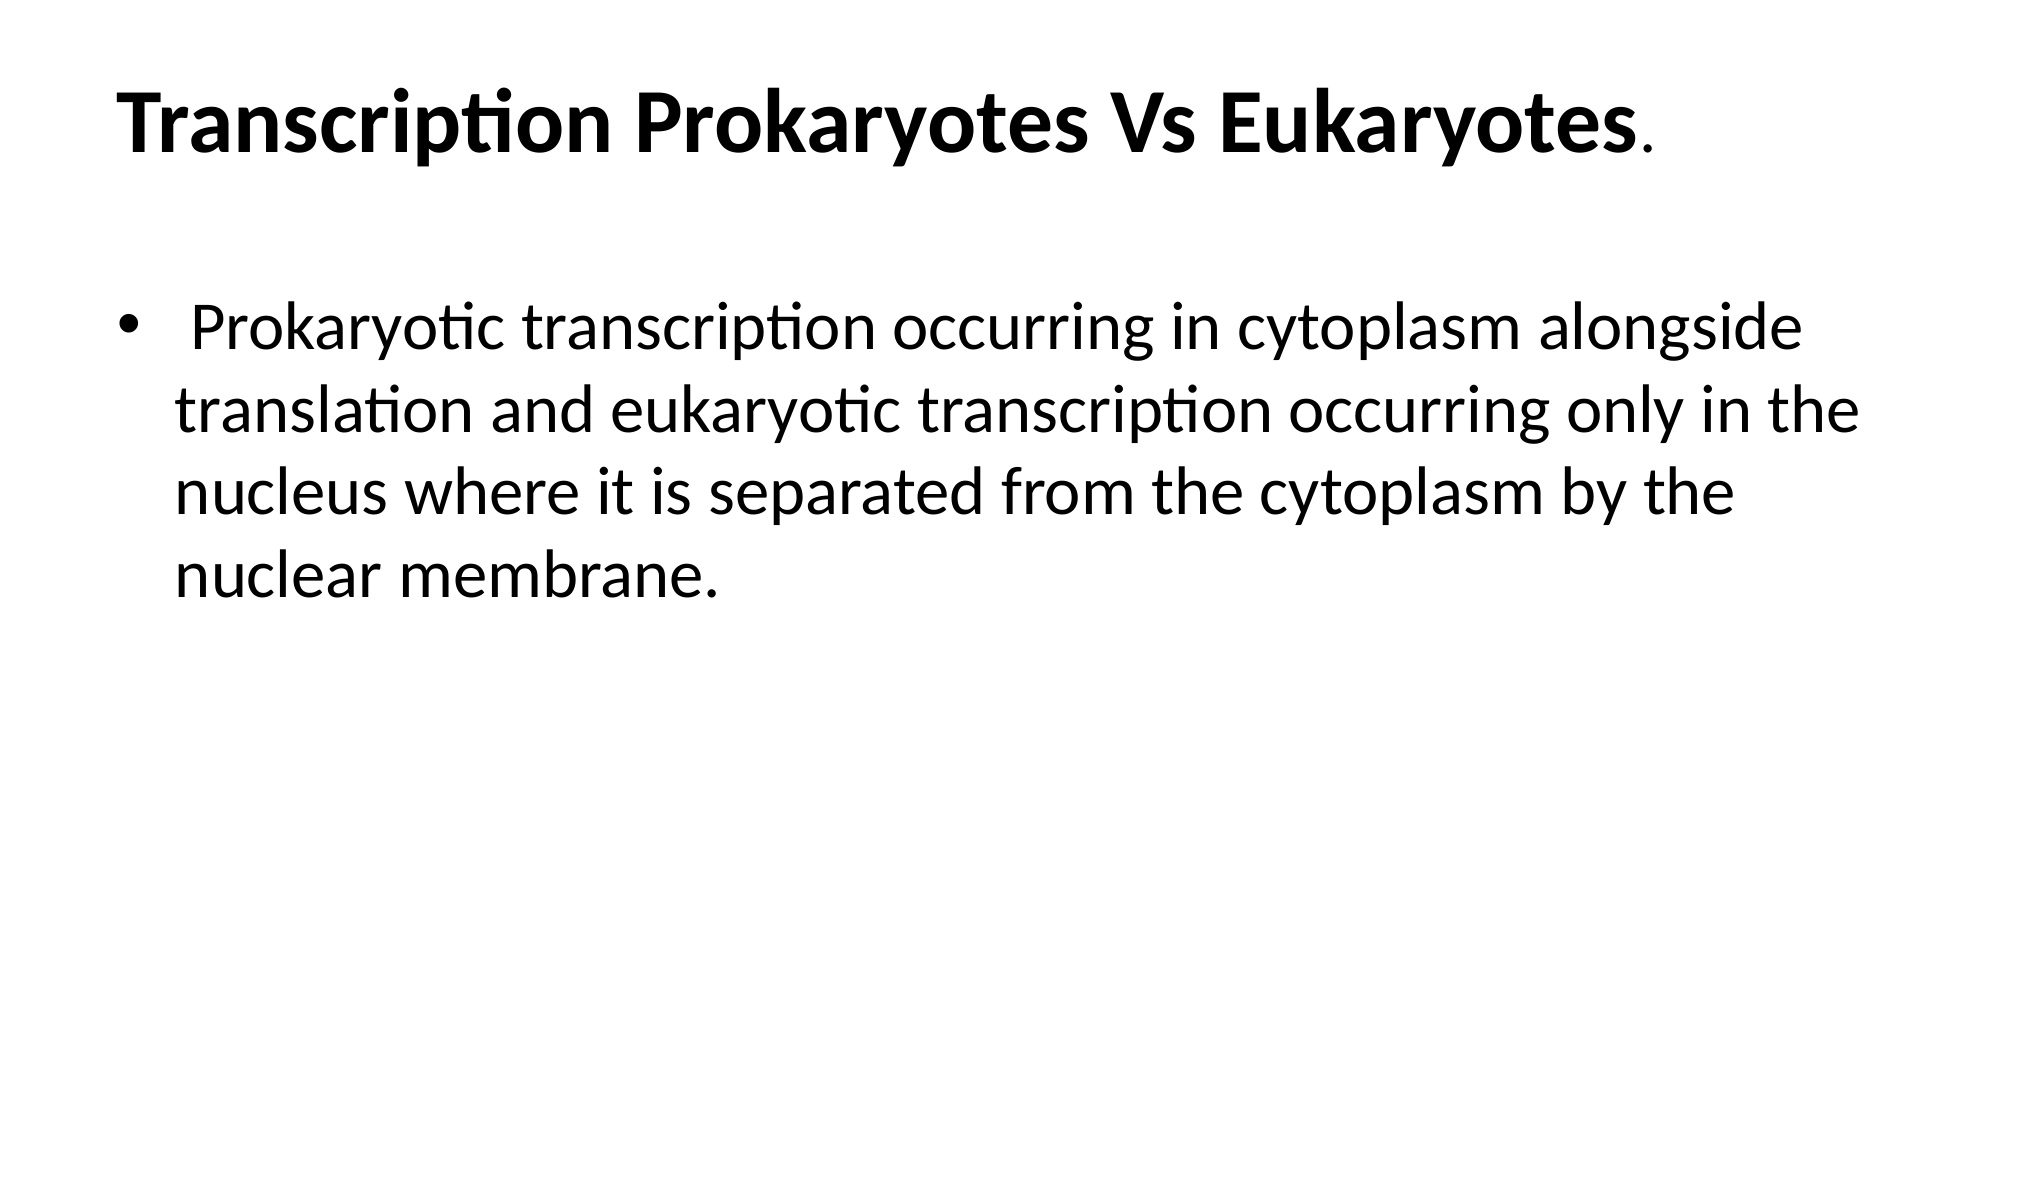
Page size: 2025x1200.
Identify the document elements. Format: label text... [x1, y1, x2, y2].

list Transcription Prokaryotes Vs Eukaryotes. Prokaryotic transcription occurring in cytoplasm alongside translation and eukaryotic transcription occurring only in the nucleus where it is separated from the cytoplasm by the nuclear membrane. [101, 53, 1924, 1072]
